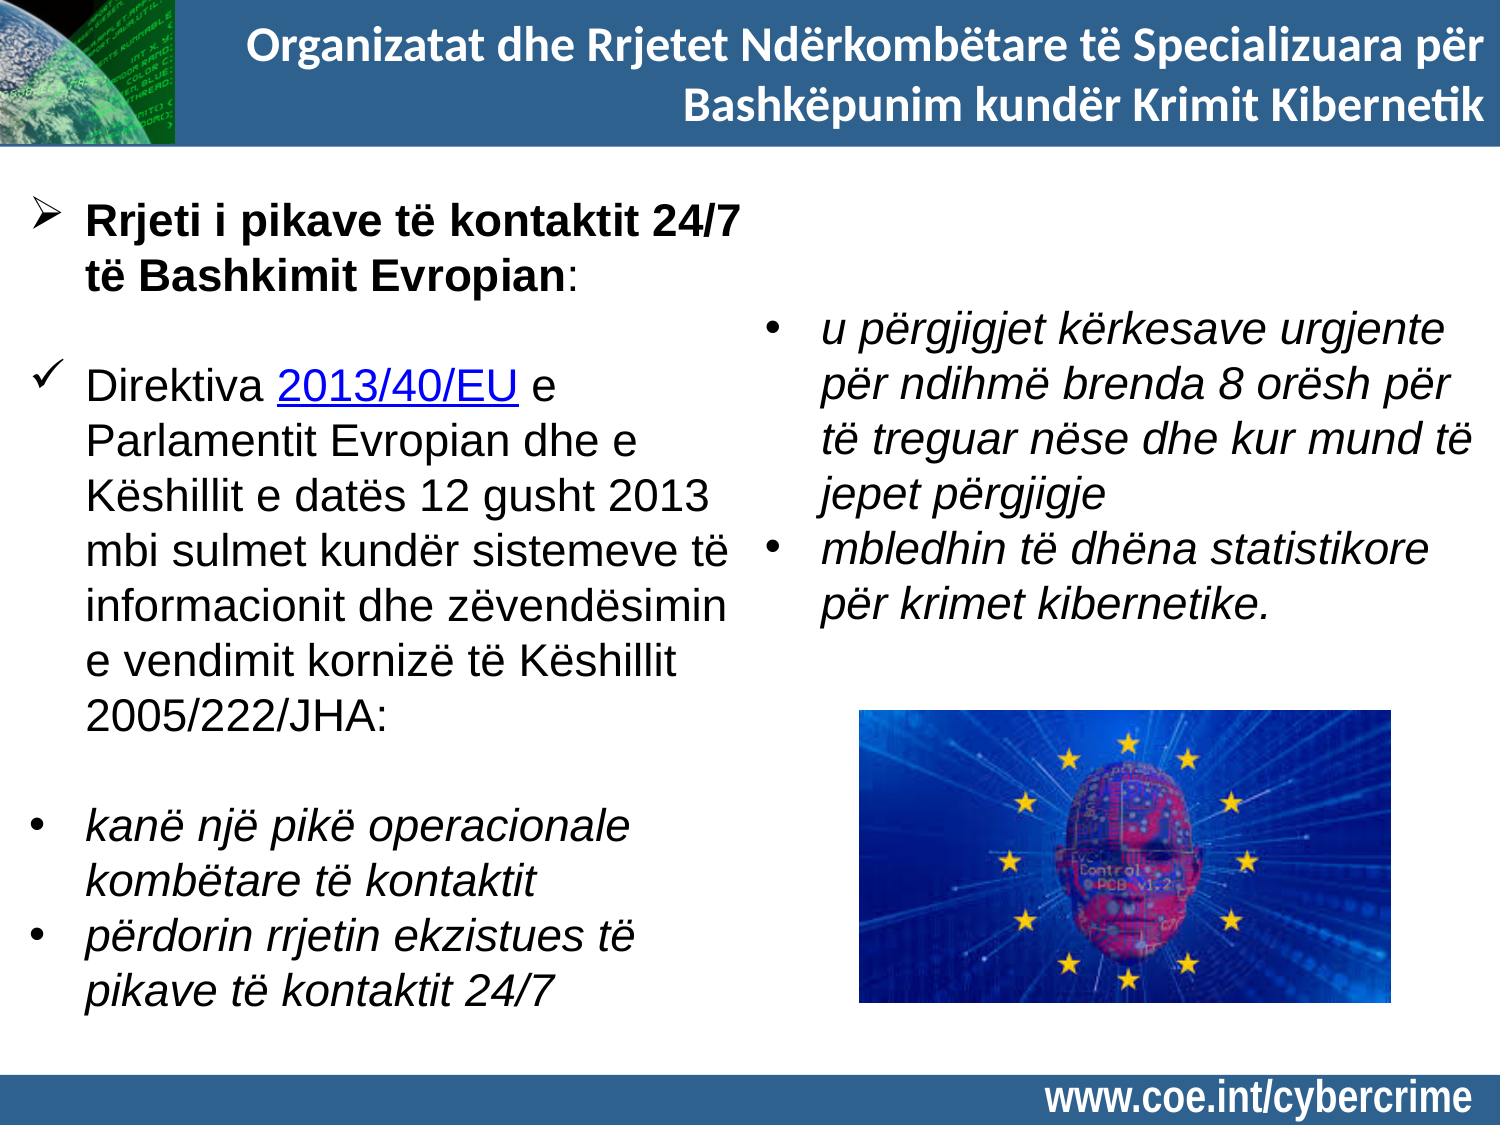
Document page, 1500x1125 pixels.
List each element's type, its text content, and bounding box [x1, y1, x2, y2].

text_box Organizatat dhe Rrjetet Ndërkombëtare të Specializuara për Bashkëpunim kundër Krimit Kibernetik [177, 0, 1500, 149]
text_box u përgjigjet kërkesave urgjente për ndihmë brenda 8 orësh për të treguar nëse dhe kur mund të jepet përgjigje mbledhin të dhëna statistikore për krimet kibernetike. [749, 291, 1500, 691]
picture [0, 0, 175, 144]
text_box www.coe.int/cybercrime [1030, 1059, 1500, 1125]
picture [859, 710, 1391, 1003]
text_box [0, 1073, 1030, 1125]
text_box Rrjeti i pikave të kontaktit 24/7 të Bashkimit Evropian: Direktiva 2013/40/EU e Parlamentit Evropian dhe e Këshillit e datës 12 gusht 2013 mbi sulmet kundër sistemeve të informacionit dhe zëvendësimin e vendimit kornizë të Këshillit 2005/222/JHA: kanë një pikë operacionale kombëtare të kontaktit përdorin rrjetin ekzistues të pikave të kontaktit 24/7 [14, 183, 765, 1079]
